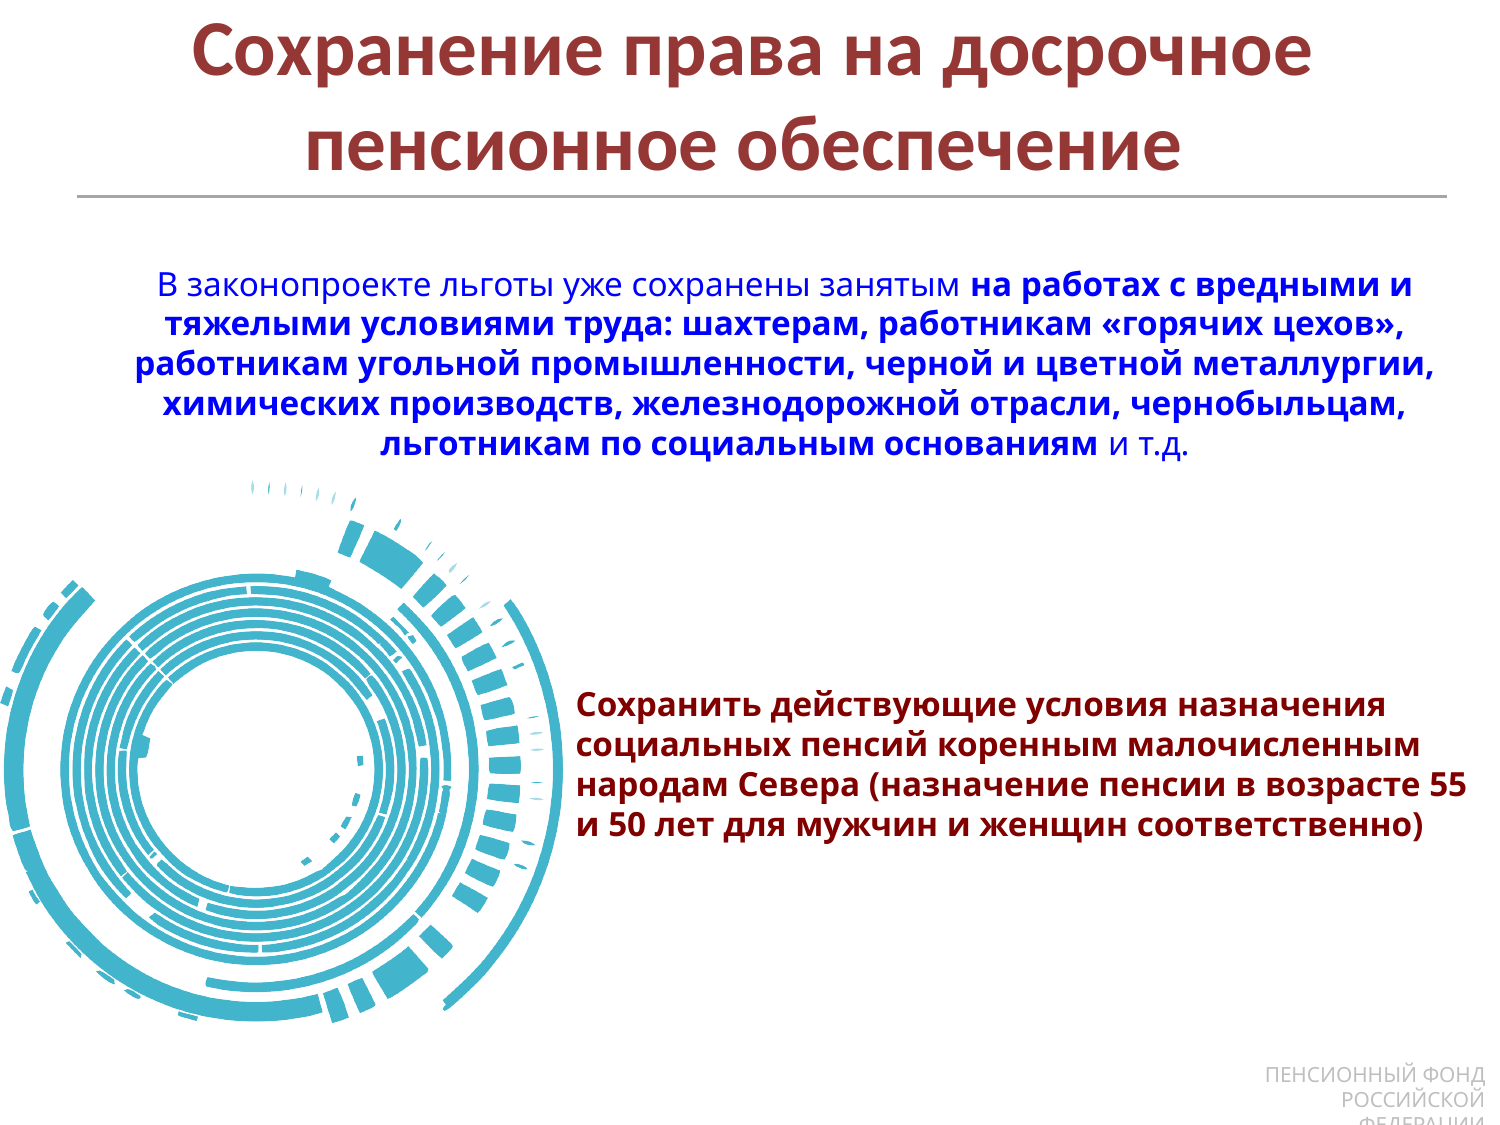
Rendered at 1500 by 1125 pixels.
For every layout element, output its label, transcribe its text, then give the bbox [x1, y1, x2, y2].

text_box Сохранить действующие условия назначения социальных пенсий коренным малочисленным народам Севера (назначение пенсии в возрасте 55 и 50 лет для мужчин и женщин соответственно) [566, 676, 1500, 851]
picture [0, 480, 563, 1023]
text_box Сохранение права на досрочное пенсионное обеспечение [2, 0, 1500, 194]
text_box В законопроекте льготы уже сохранены занятым на работах с вредными и тяжелыми условиями труда: шахтерам, работникам «горячих цехов», работникам угольной промышленности, черной и цветной металлургии, химических производств, железнодорожной отрасли, чернобыльцам, льготникам по социальным основаниям и т.д. [76, 255, 1494, 470]
